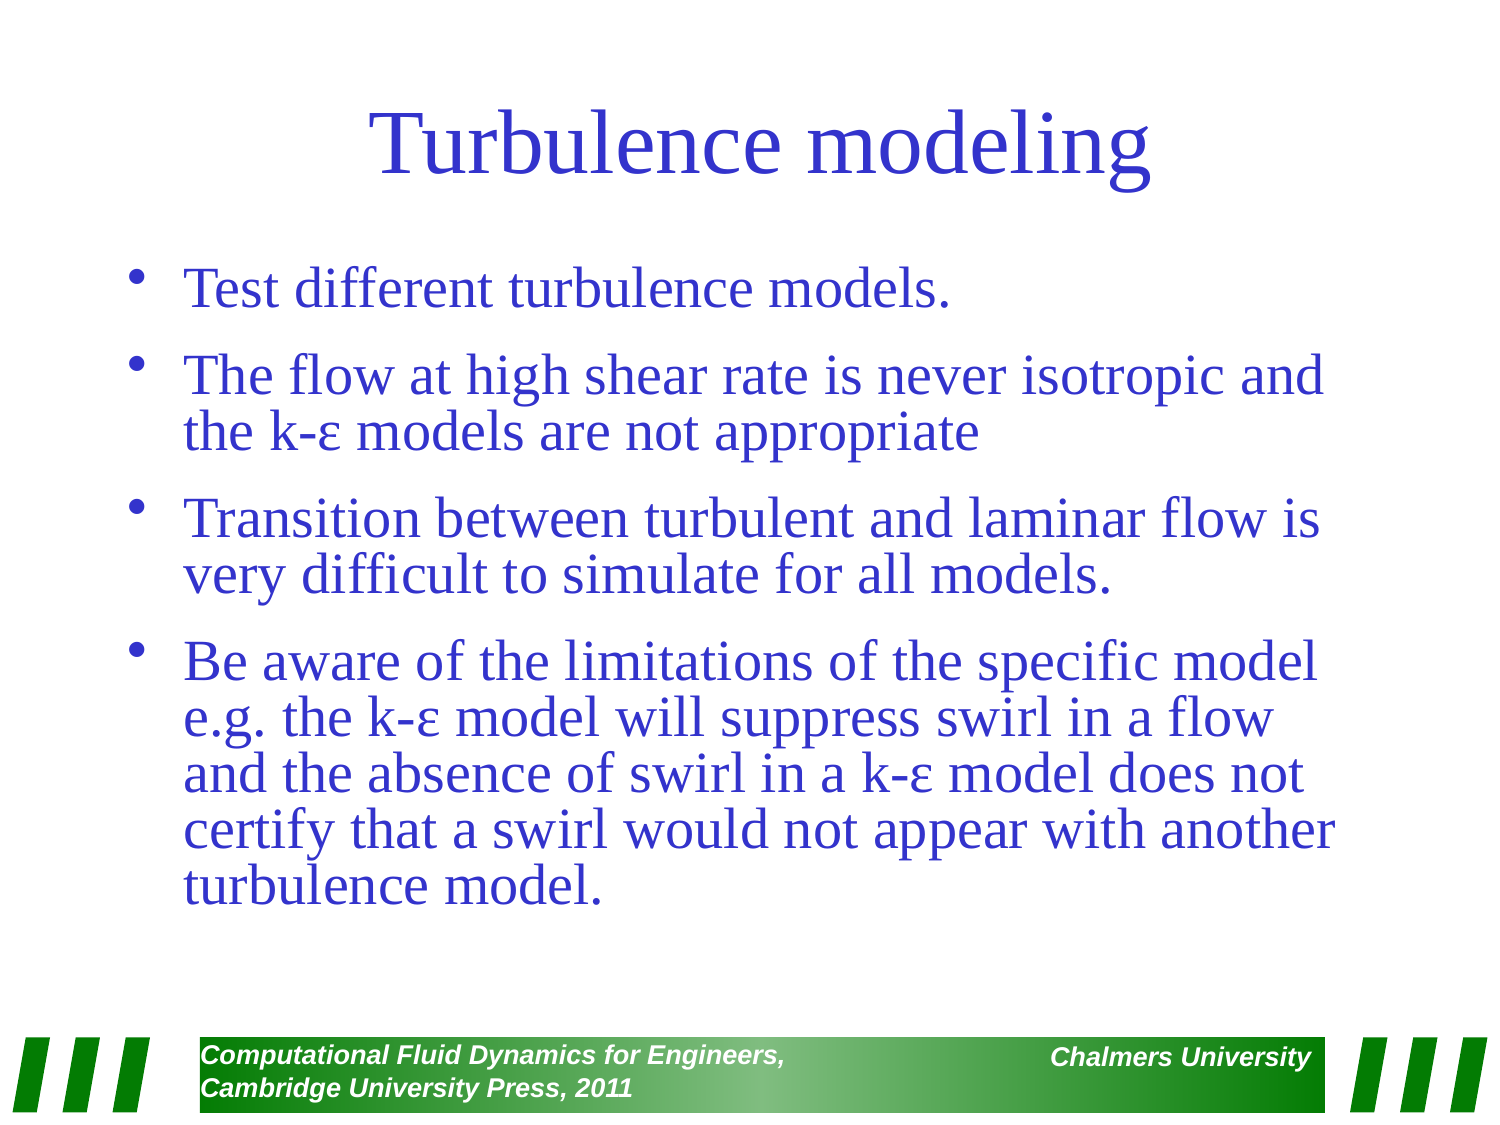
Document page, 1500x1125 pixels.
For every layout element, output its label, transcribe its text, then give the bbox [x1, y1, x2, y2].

list Test different turbulence models. The flow at high shear rate is never isotropic and the k-ε models are not appropriate Transition between turbulent and laminar flow is very difficult to simulate for all models. Be aware of the limitations of the specific model e.g. the k-ε model will suppress swirl in a flow and the absence of swirl in a k-ε model does not certify that a swirl would not appear with another turbulence model. [111, 255, 1388, 1012]
title Turbulence modeling [123, 42, 1400, 231]
